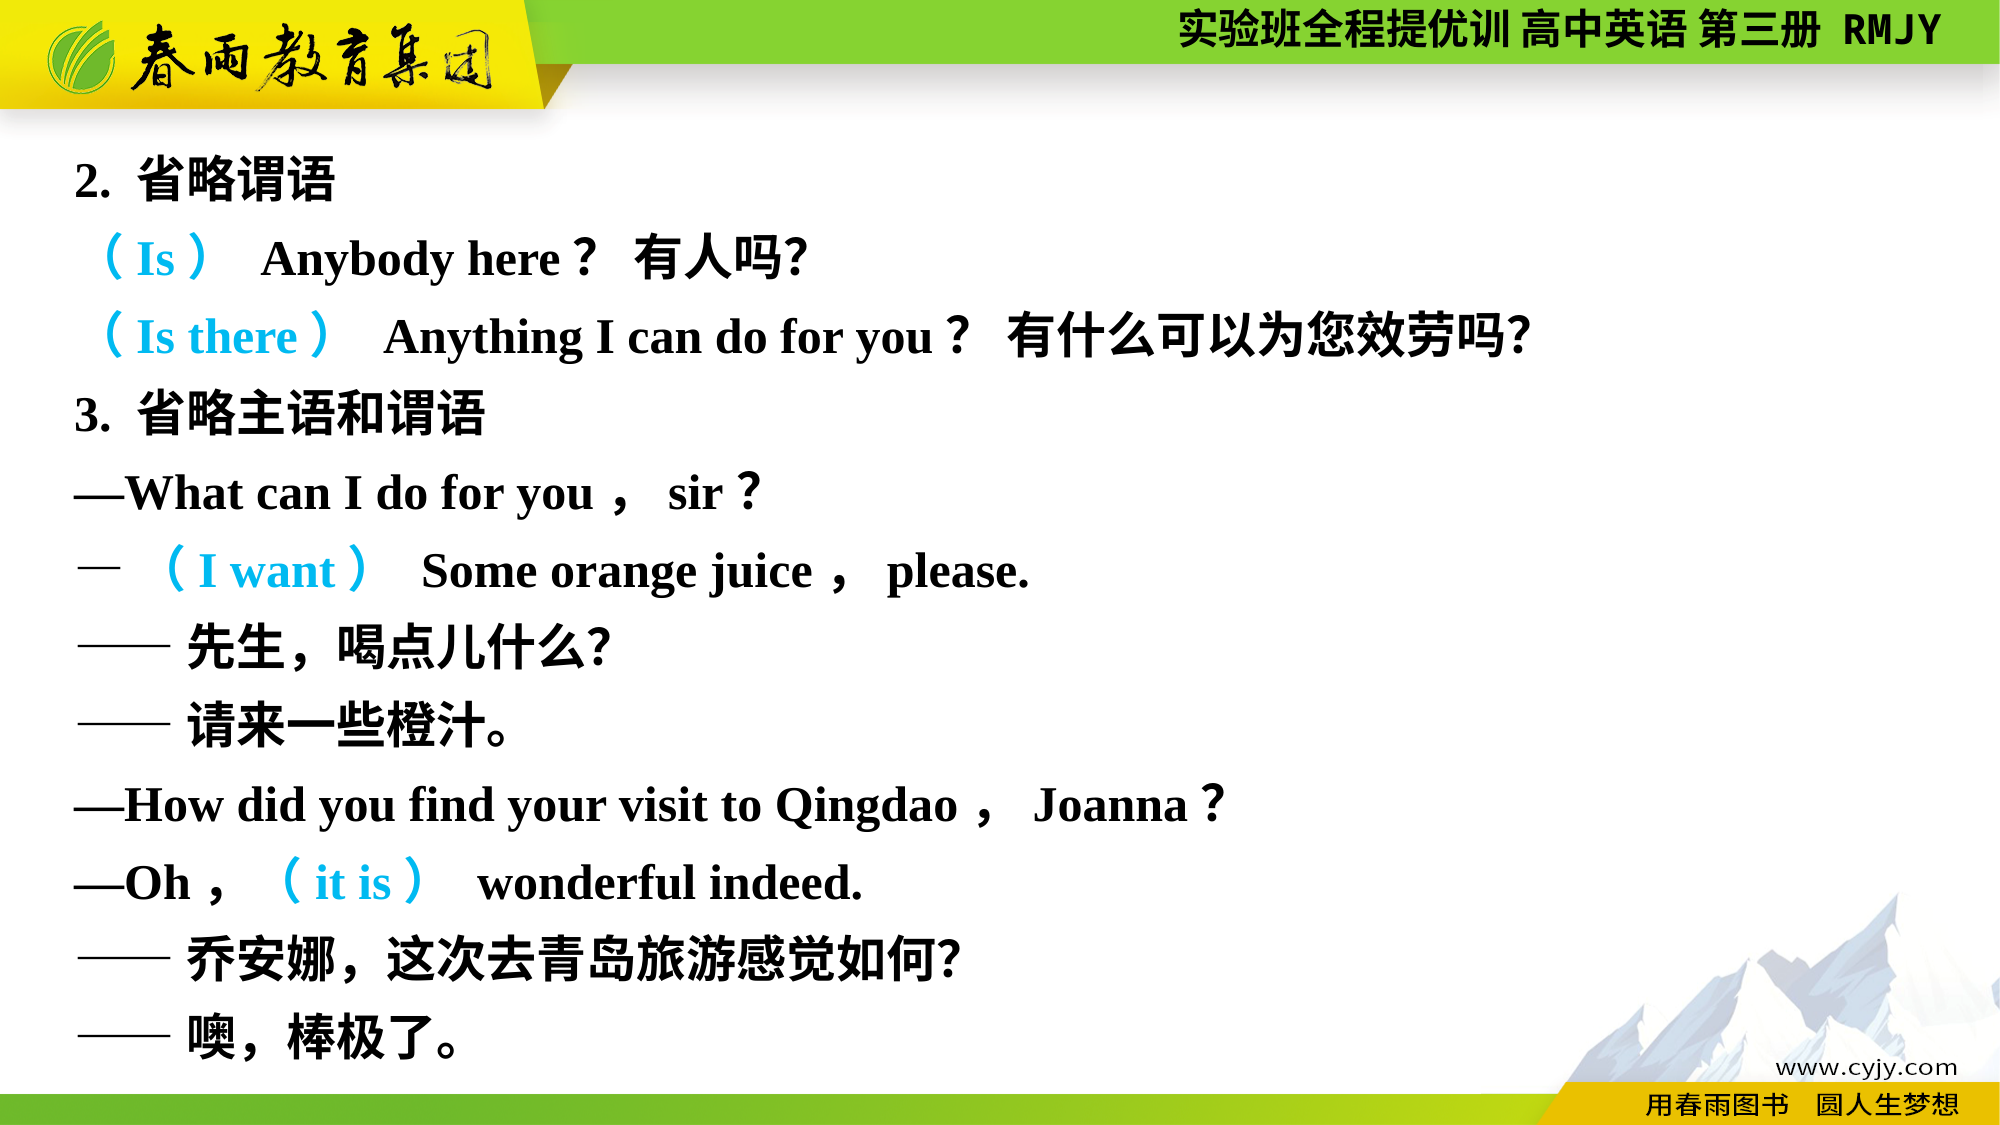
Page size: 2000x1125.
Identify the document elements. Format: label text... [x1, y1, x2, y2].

list 2. 省略谓语 （Is） Anybody here？ 有人吗？ （Is there） Anything I can do for you？ 有什么可以为您效劳吗？ 3. 省略主语和谓语 —What can I do for you，sir？ —（I want） Some orange juice，please. ——先生，喝点儿什么？ ——请来一些橙汁。 —How did you find your visit to Qingdao，Joanna？ —Oh，（it is） wonderful indeed. ——乔安娜，这次去青岛旅游感觉如何？ ——噢，棒极了。 [59, 122, 1944, 1075]
picture [0, 0, 2000, 1125]
